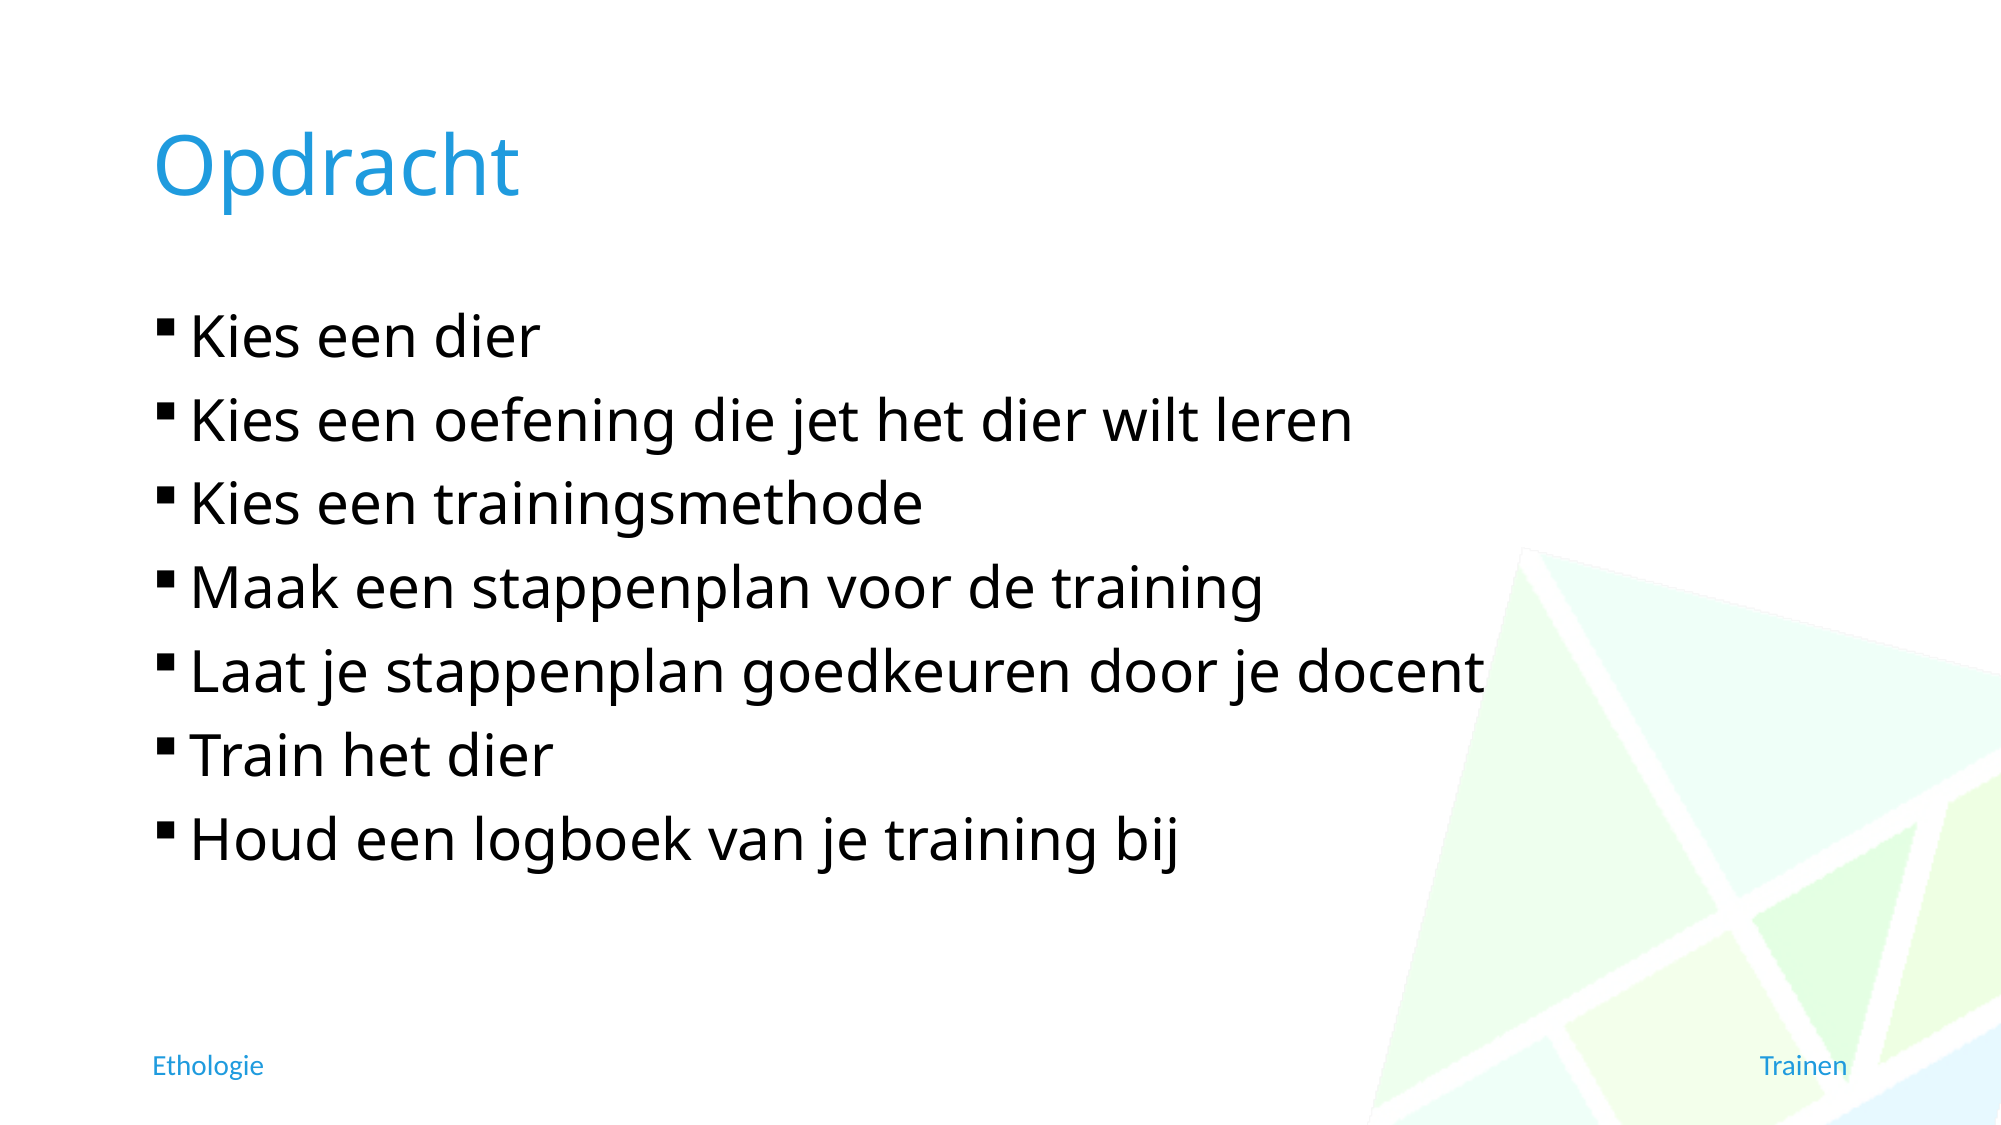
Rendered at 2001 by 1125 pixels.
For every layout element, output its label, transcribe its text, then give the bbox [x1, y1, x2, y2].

title Opdracht [137, 59, 1863, 278]
list Trainen [1412, 1042, 1863, 1103]
list Ethologie [137, 1042, 588, 1103]
list Kies een dier Kies een oefening die jet het dier wilt leren Kies een trainingsmethode Maak een stappenplan voor de training Laat je stappenplan goedkeuren door je docent Train het dier Houd een logboek van je training bij [137, 299, 1863, 1014]
